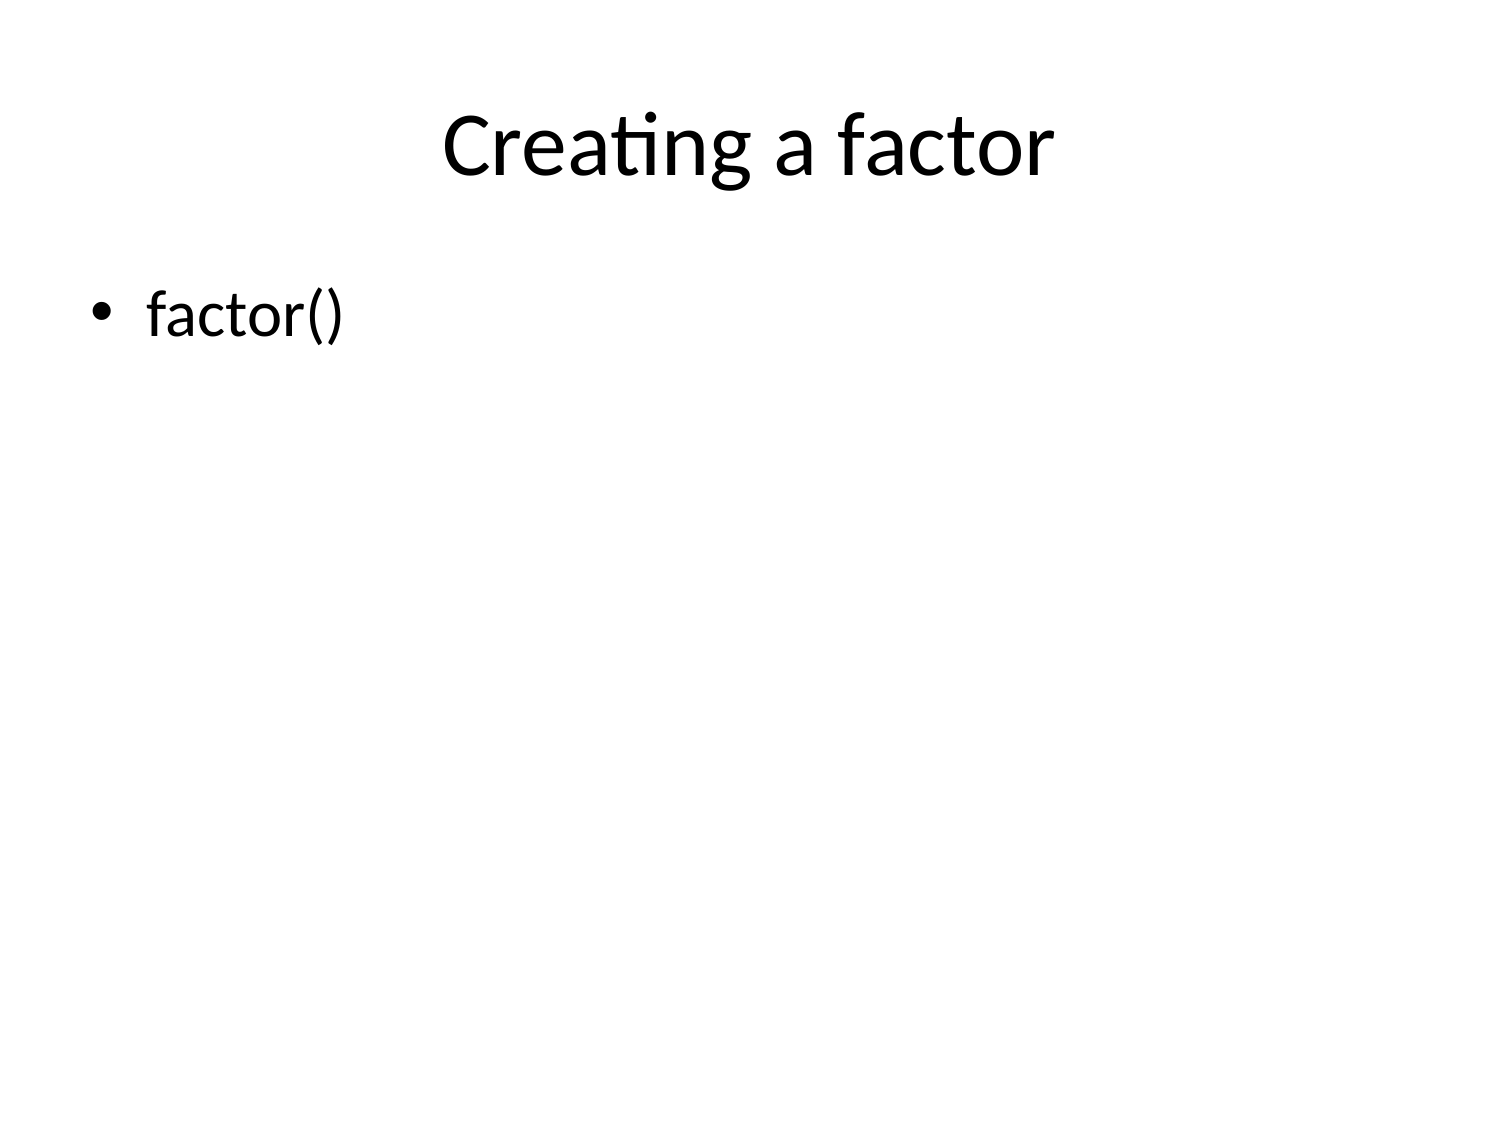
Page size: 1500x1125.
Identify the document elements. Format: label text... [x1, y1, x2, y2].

title Creating a factor [75, 45, 1425, 233]
list factor() [75, 262, 1425, 1005]
